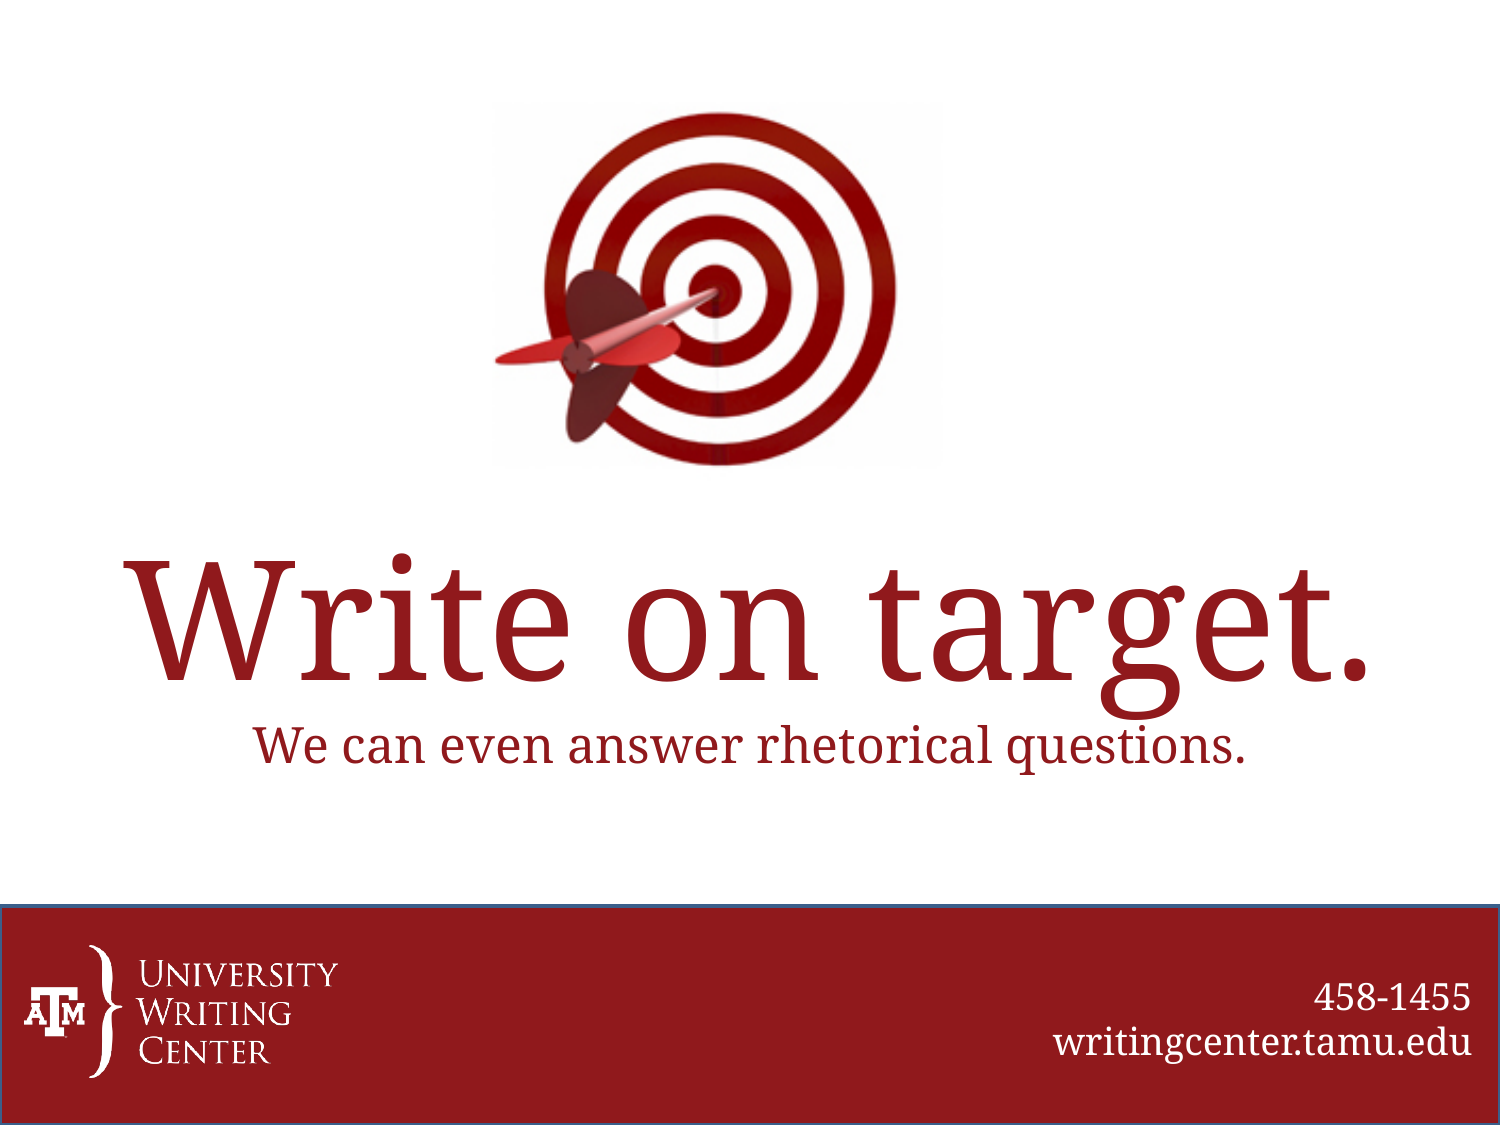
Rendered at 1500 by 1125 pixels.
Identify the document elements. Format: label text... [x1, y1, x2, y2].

text_box Write on target. We can even answer rhetorical questions. [0, 506, 1500, 781]
text_box 458-1455 writingcenter.tamu.edu [937, 965, 1488, 1125]
text_box [0, 904, 1500, 1125]
picture [374, 74, 1019, 501]
picture [24, 945, 338, 1079]
